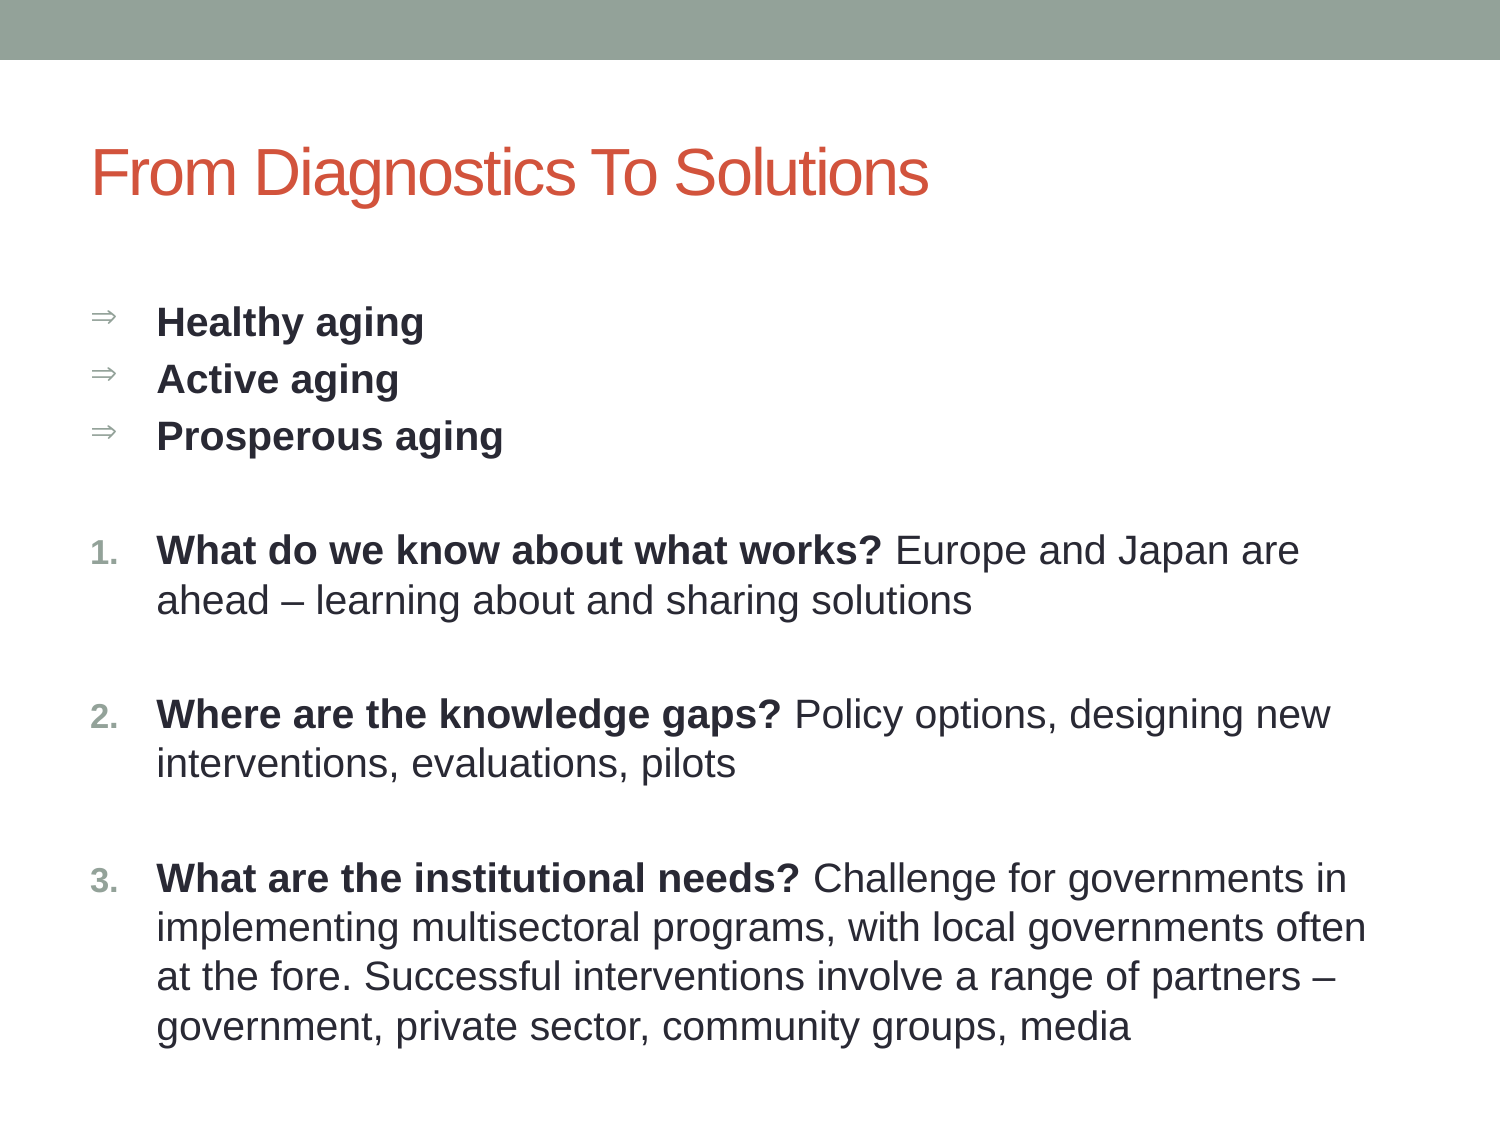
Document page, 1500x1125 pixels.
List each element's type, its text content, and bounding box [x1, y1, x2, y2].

list Healthy aging Active aging Prosperous aging What do we know about what works? Europe and Japan are ahead – learning about and sharing solutions Where are the knowledge gaps? Policy options, designing new interventions, evaluations, pilots What are the institutional needs? Challenge for governments in implementing multisectoral programs, with local governments often at the fore. Successful interventions involve a range of partners – government, private sector, community groups, media [75, 287, 1425, 1063]
title From Diagnostics To Solutions [75, 87, 1425, 250]
